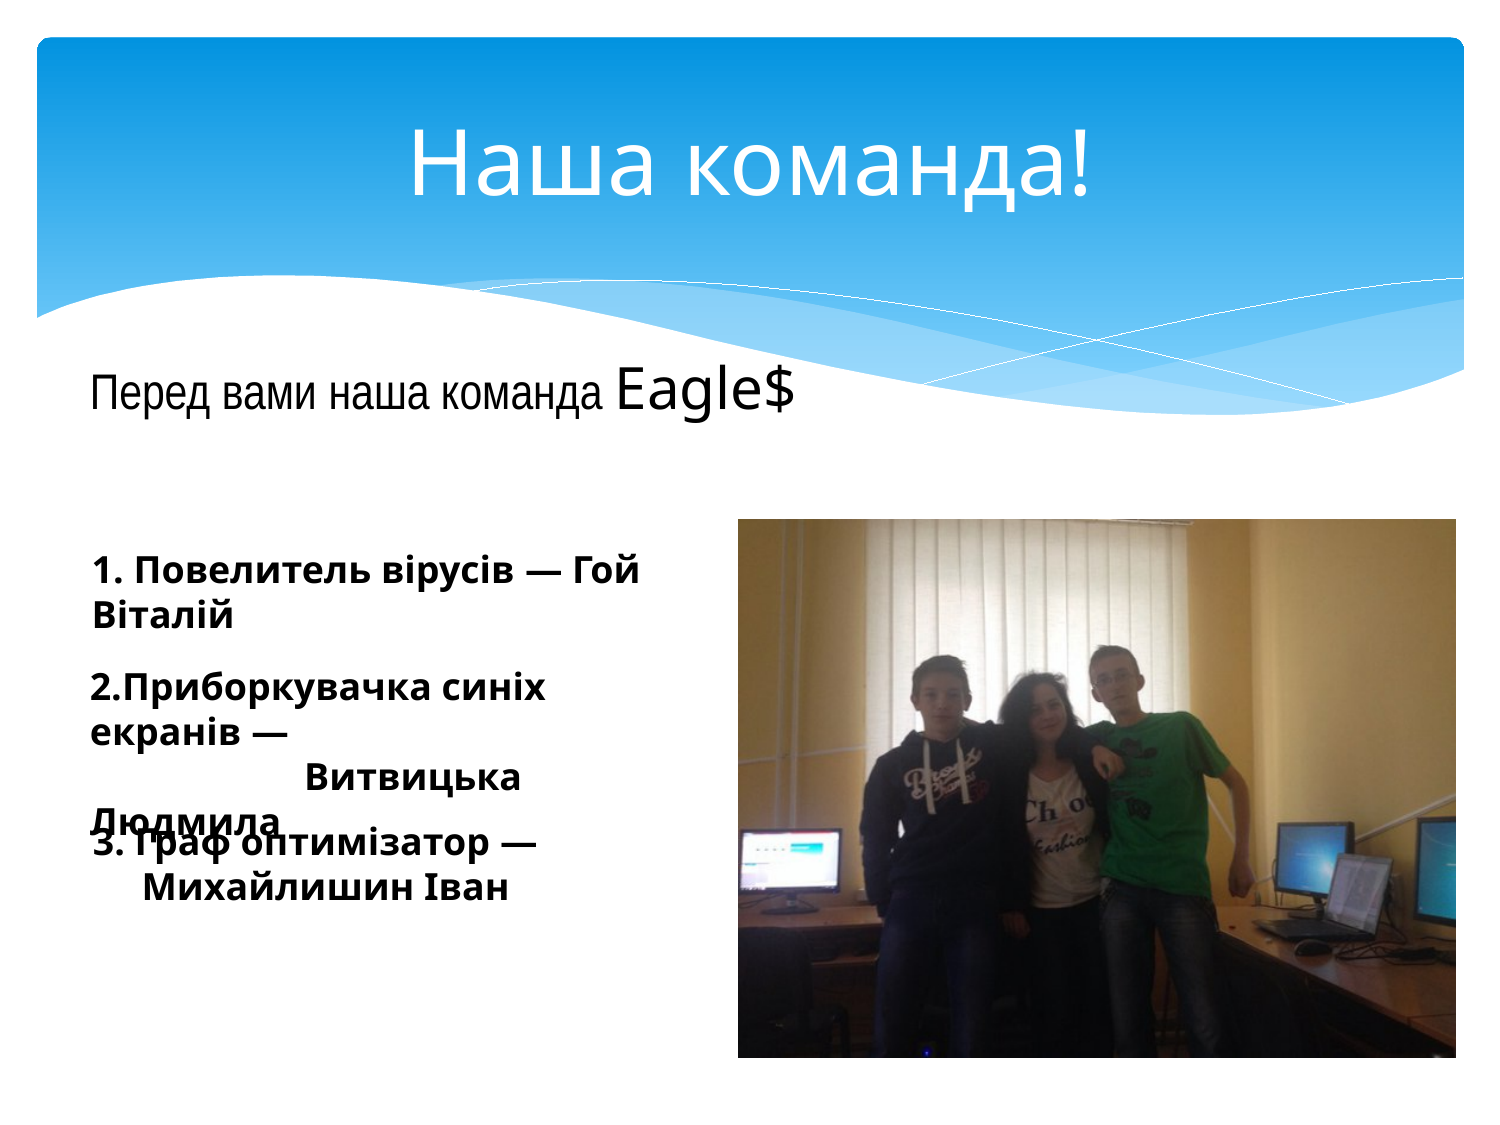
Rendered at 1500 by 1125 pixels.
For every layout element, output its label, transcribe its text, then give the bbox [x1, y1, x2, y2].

text_box Перед вами наша команда Eagle$ [74, 343, 868, 429]
text_box 3. Граф оптимізатор — Михайлишин Іван [78, 810, 600, 916]
picture [737, 519, 1456, 1059]
text_box 1. Повелитель вірусів — Гой Віталій [76, 538, 705, 643]
title Наша команда! [75, 55, 1425, 261]
text_box 2.Приборкувачка синіх екранів — Витвицька Людмила [74, 655, 703, 851]
